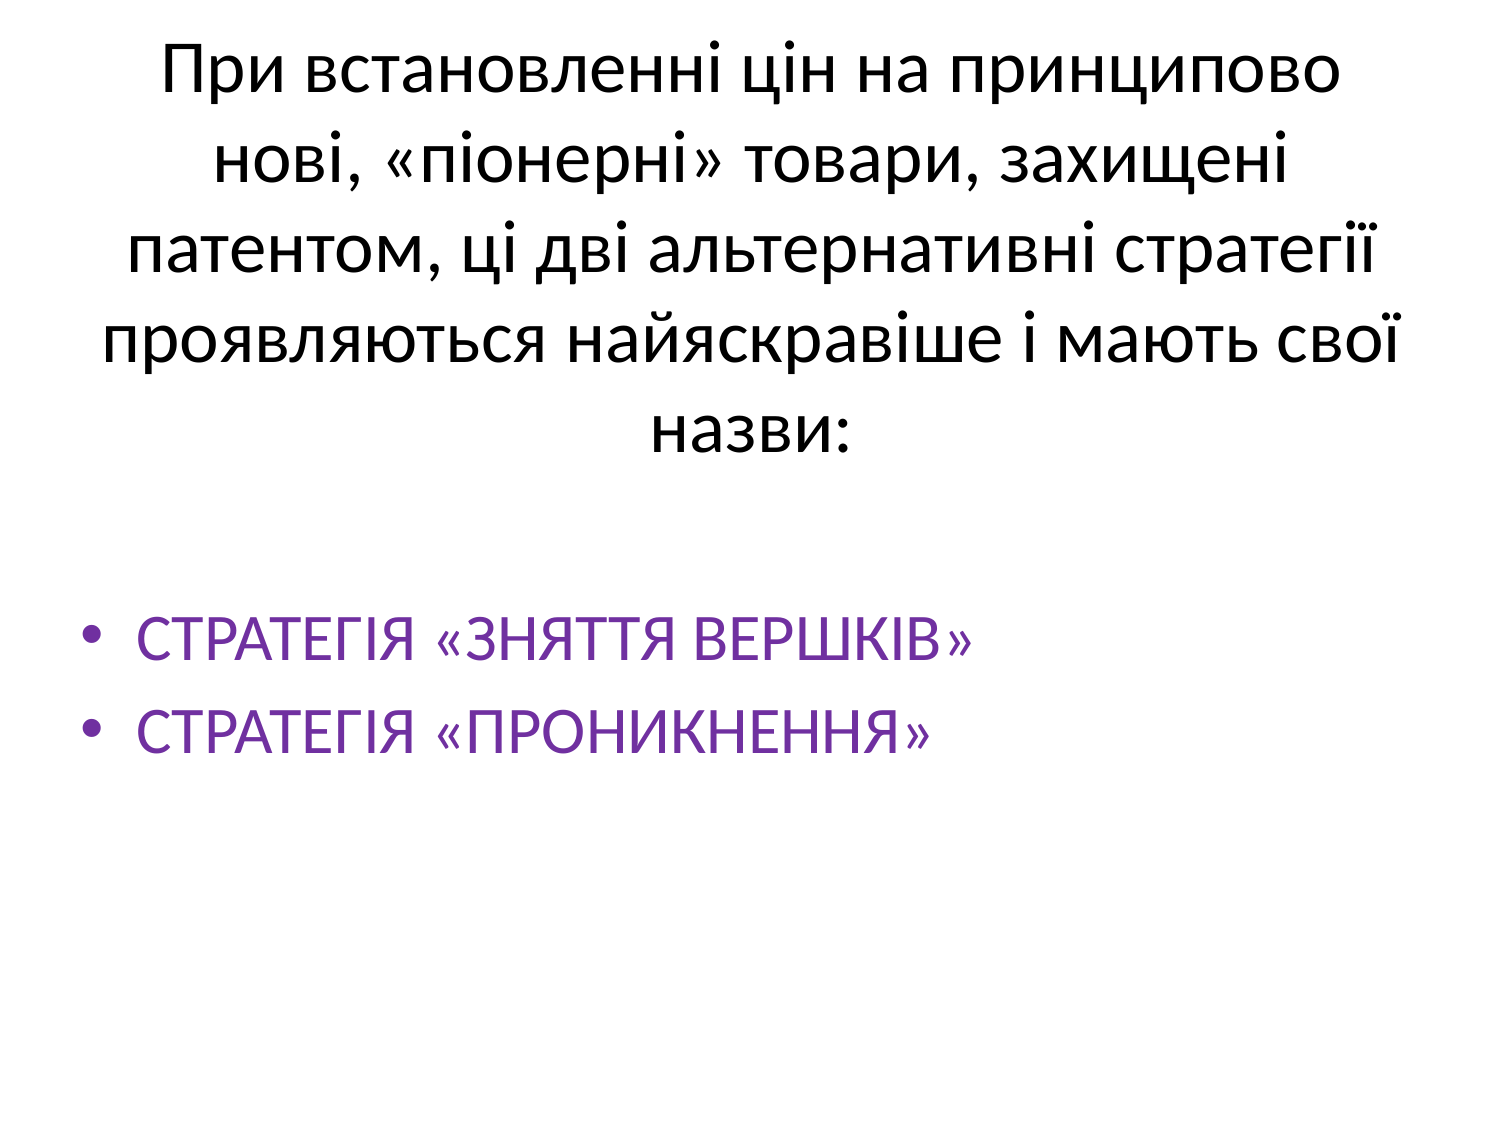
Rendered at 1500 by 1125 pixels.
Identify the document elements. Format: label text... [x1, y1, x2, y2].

list СТРАТЕГІЯ «ЗНЯТТЯ ВЕРШКІВ» СТРАТЕГІЯ «ПРОНИКНЕННЯ» [64, 586, 1415, 1010]
title При встановленні цін на принципово нові, «піонерні» товари, захищені патентом, ці дві альтернативні стратегії проявляються найяскравіше і мають свої назви: [76, 149, 1427, 337]
